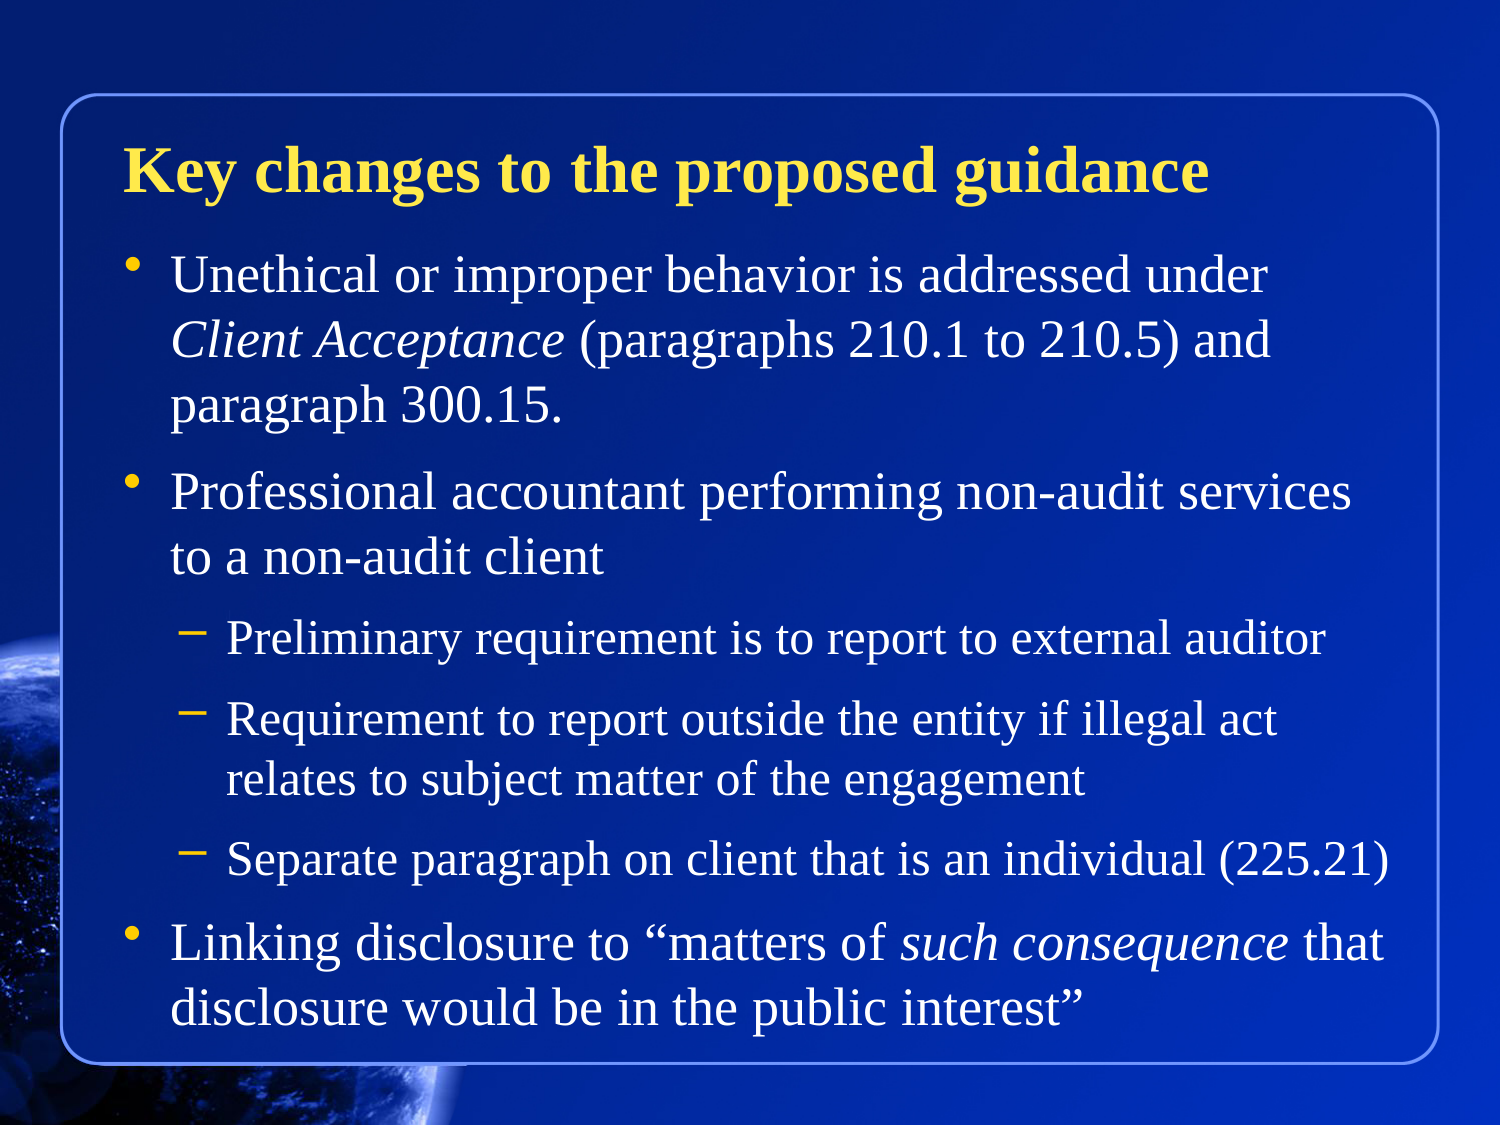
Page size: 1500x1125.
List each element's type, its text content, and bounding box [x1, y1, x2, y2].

list Unethical or improper behavior is addressed under Client Acceptance (paragraphs 210.1 to 210.5) and paragraph 300.15. Professional accountant performing non-audit services to a non-audit client Preliminary requirement is to report to external auditor Requirement to report outside the entity if illegal act relates to subject matter of the engagement Separate paragraph on client that is an individual (225.21) Linking disclosure to “matters of such consequence that disclosure would be in the public interest” [107, 230, 1411, 1048]
picture [0, 0, 1500, 1125]
list Key changes to the proposed guidance [107, 118, 1411, 215]
